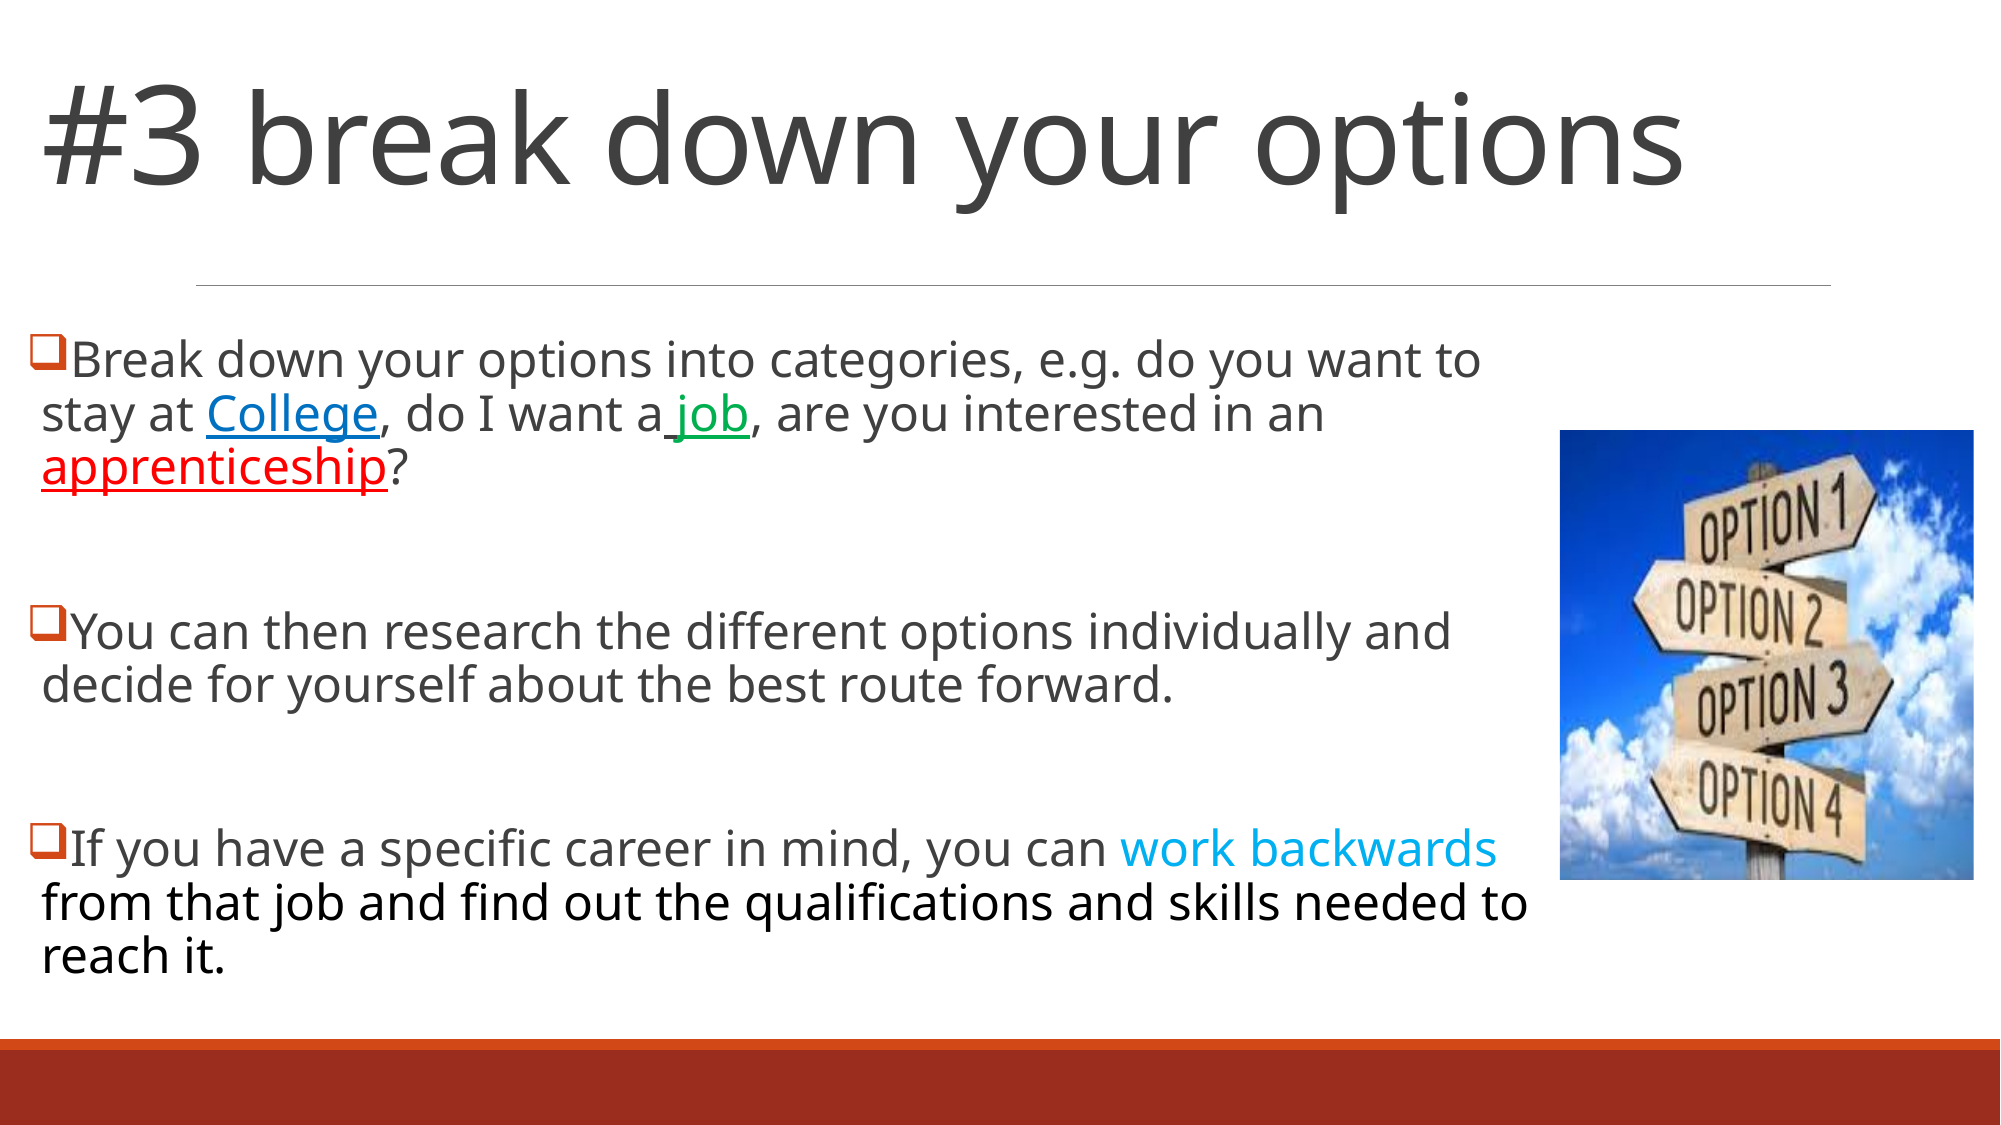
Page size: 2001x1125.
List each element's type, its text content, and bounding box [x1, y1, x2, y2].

title #3 break down your options [26, 0, 2000, 221]
list Break down your options into categories, e.g. do you want to stay at College, do I want a job, are you interested in an apprenticeship? You can then research the different options individually and decide for yourself about the best route forward. If you have a specific career in mind, you can work backwards from that job and find out the qualifications and skills needed to reach it. [26, 239, 1547, 998]
picture [1559, 430, 1975, 880]
